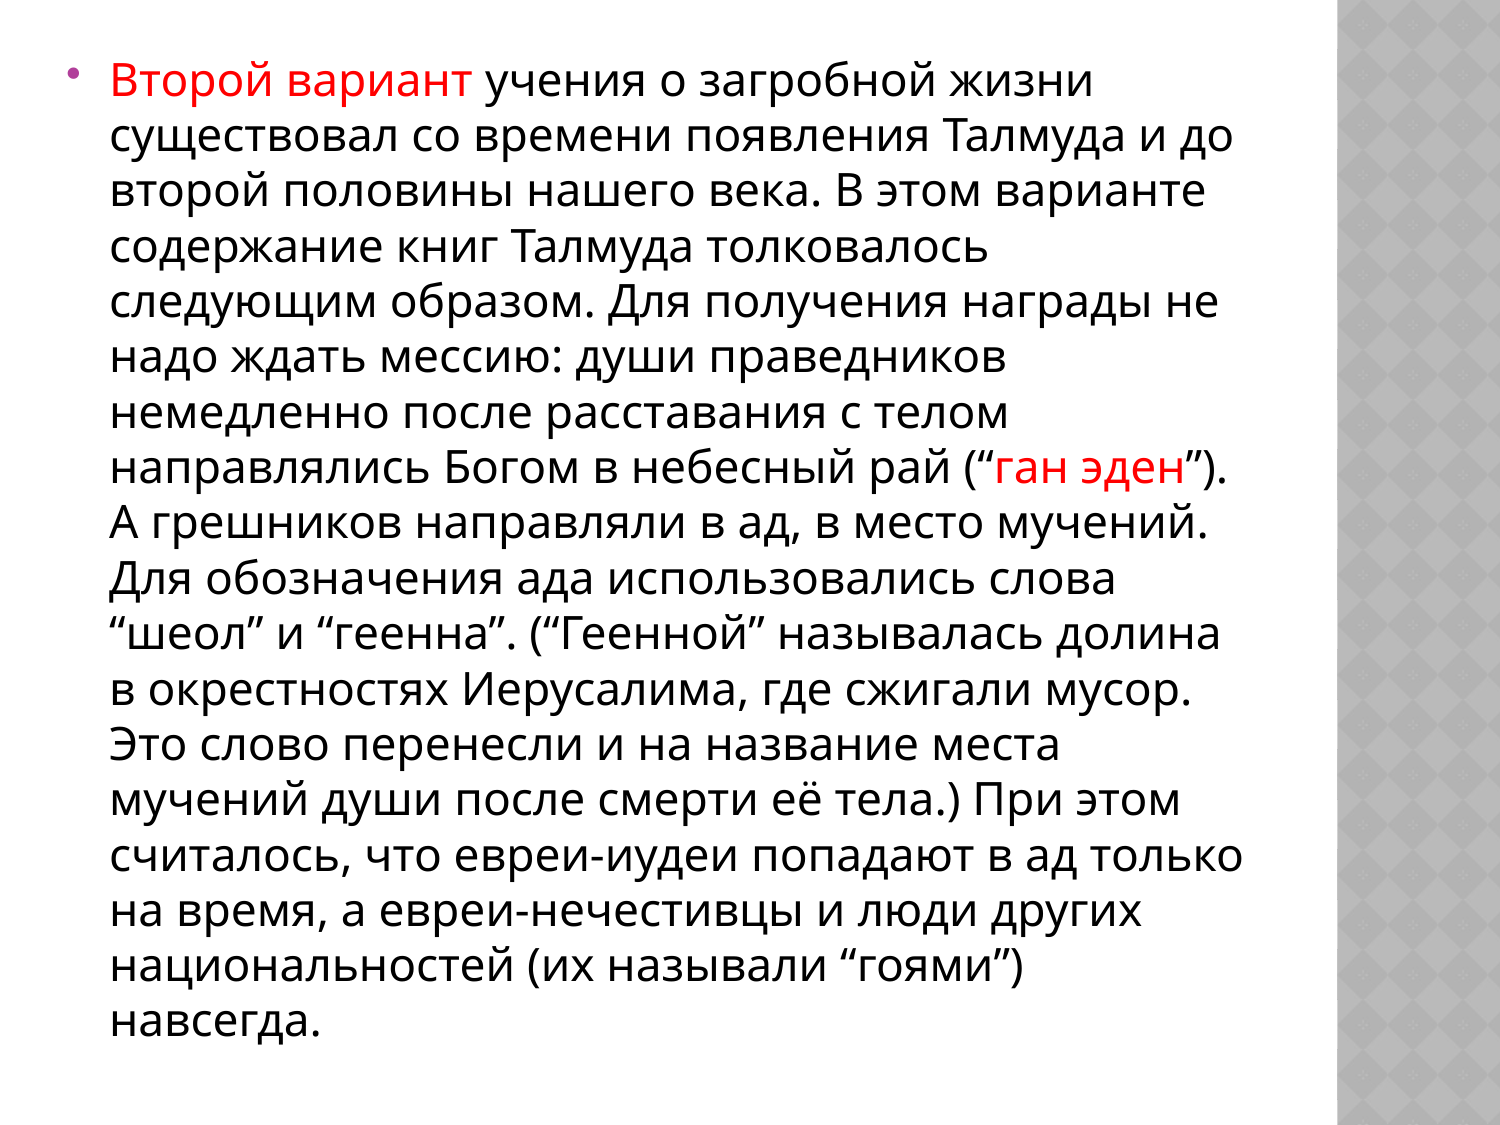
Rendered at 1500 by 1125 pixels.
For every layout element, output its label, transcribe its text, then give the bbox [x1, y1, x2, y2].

list Второй вариант учения о загробной жизни существовал со времени появления Талмуда и до второй половины нашего века. В этом варианте содержание книг Талмуда толковалось следующим образом. Для получения награды не надо ждать мессию: души праведников немедленно после расставания с телом направлялись Богом в небесный рай (“ган эден”). А грешников направляли в ад, в место мучений. Для обозначения ада использовались слова “шеол” и “геенна”. (“Геенной” называлась долина в окрестностях Иерусалима, где сжигали мусор. Это слово перенесли и на название места мучений души после смерти её тела.) При этом считалось, что евреи-иудеи попадают в ад только на время, а евреи-нечестивцы и люди других национальностей (их называли “гоями”) навсегда. [53, 42, 1263, 1059]
